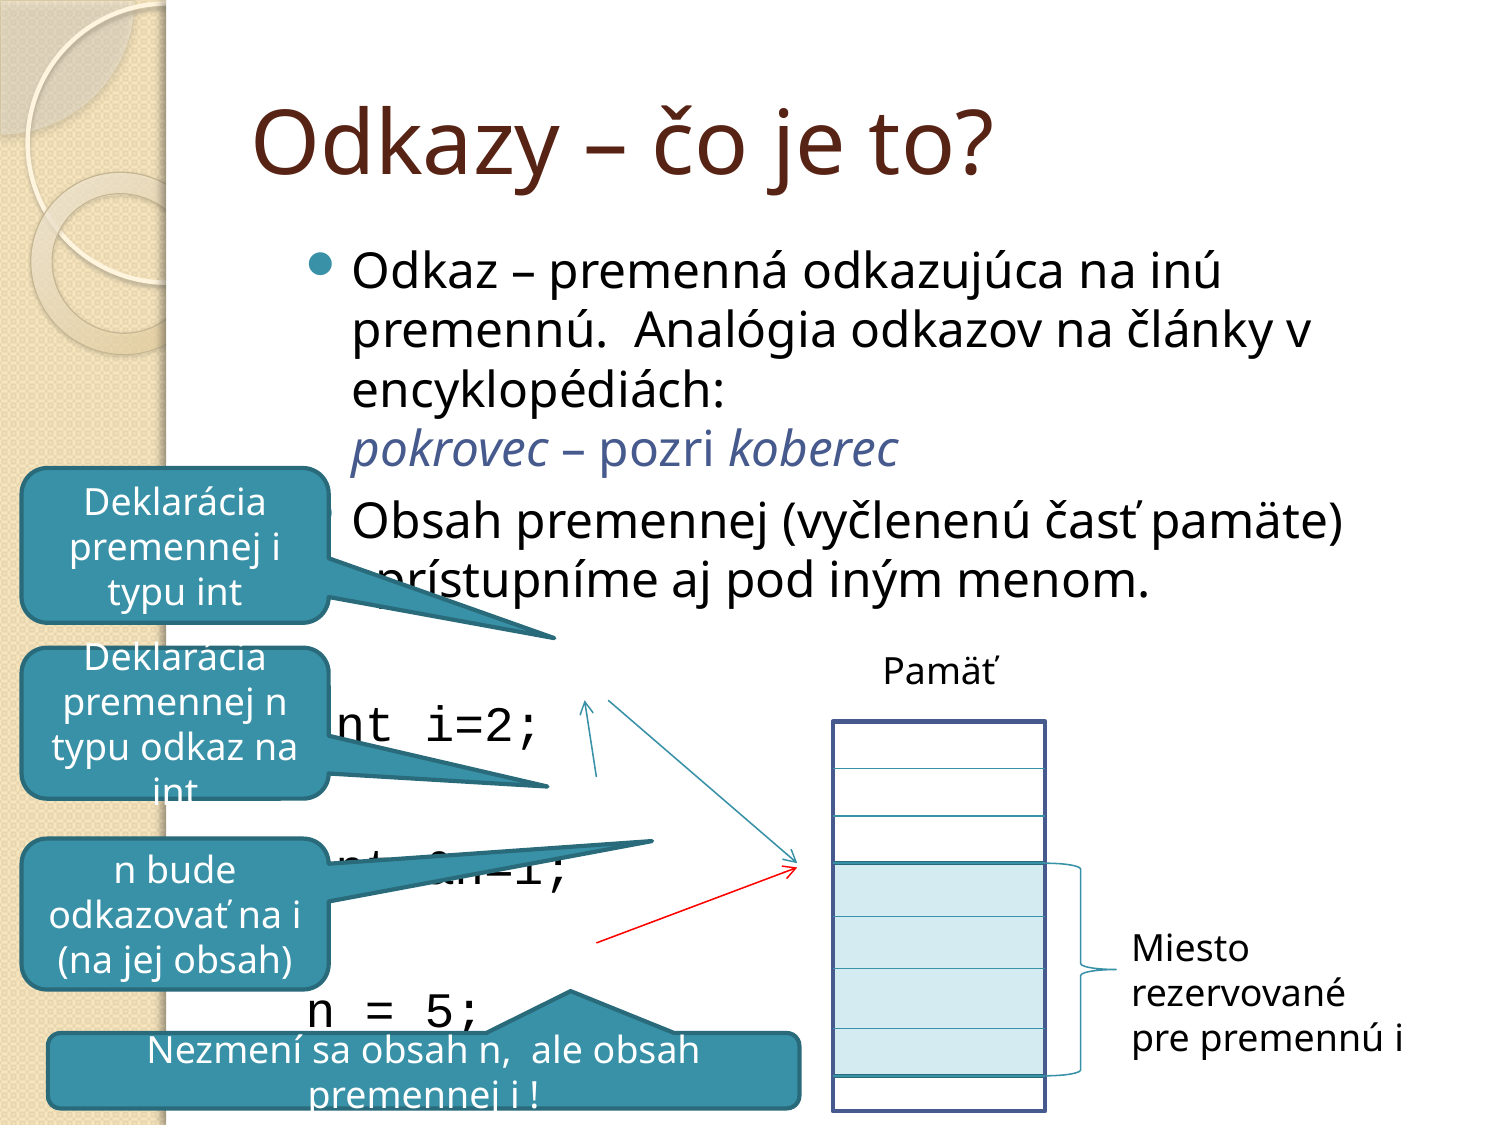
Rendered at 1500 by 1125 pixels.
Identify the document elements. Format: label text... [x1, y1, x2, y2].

text_box n bude odkazovať na i (na jej obsah) [19, 836, 601, 992]
text_box Deklarácia premennej i typu int [19, 465, 557, 641]
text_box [596, 867, 798, 944]
text_box Miesto rezervované pre premennú i [1125, 916, 1447, 1067]
list Odkaz – premenná odkazujúca na inú premennú. Analógia odkazov na články v encyklopédiách: pokrovec – pozri koberec Obsah premennej (vyčlenenú časť pamäte) sprístupníme aj pod iným menom. int i=2; int &n=i; n = 5; [277, 231, 1473, 1050]
text_box Deklarácia premennej n typu odkaz na int [19, 645, 550, 801]
text_box Nezmení sa obsah n, ale obsah premennej i ! [45, 989, 802, 1111]
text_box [832, 639, 1117, 1112]
title Odkazy – čo je to? [235, 45, 1466, 233]
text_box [584, 700, 597, 778]
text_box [607, 700, 798, 864]
